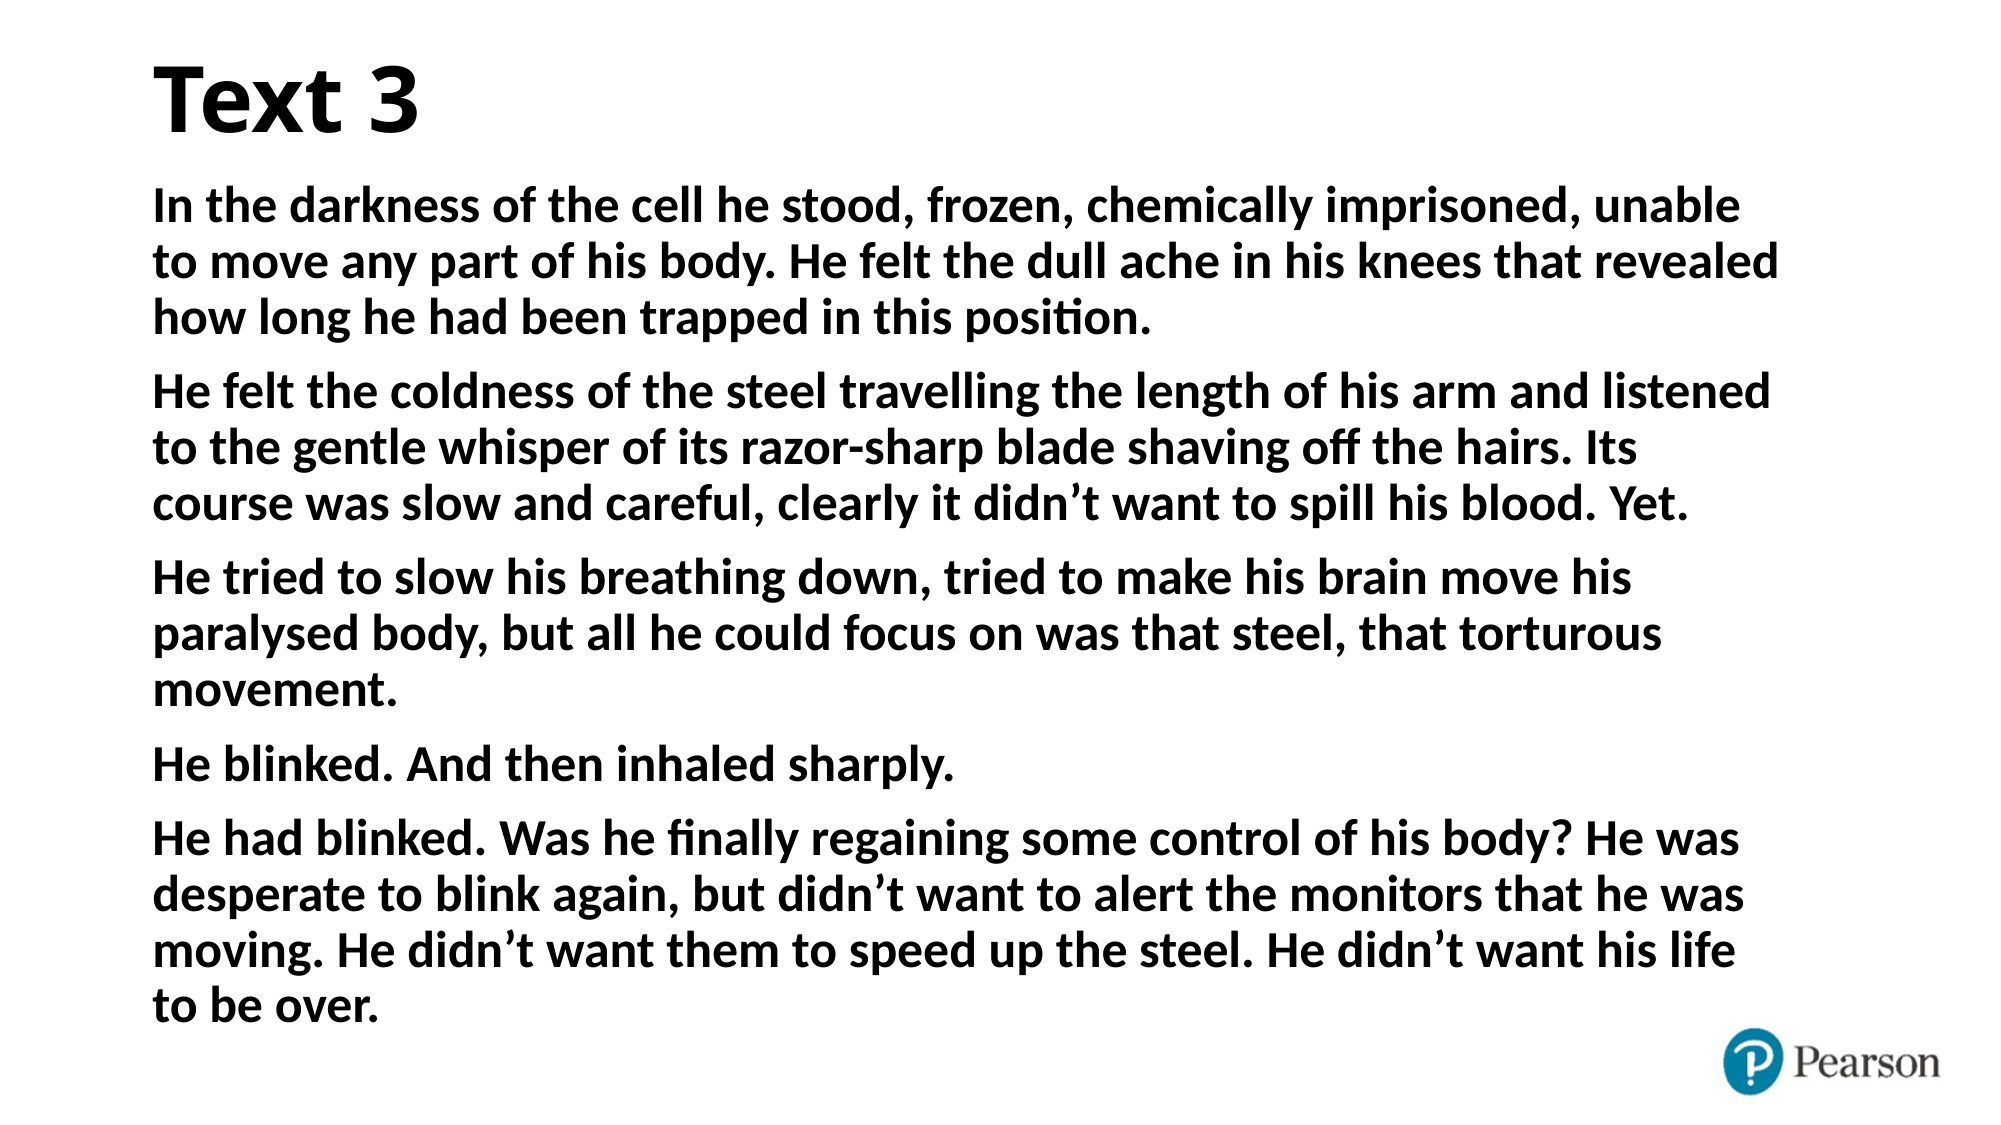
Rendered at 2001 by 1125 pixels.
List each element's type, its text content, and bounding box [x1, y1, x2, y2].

picture [1713, 1013, 1951, 1106]
title Text 3 [137, 0, 1863, 212]
list In the darkness of the cell he stood, frozen, chemically imprisoned, unable to move any part of his body. He felt the dull ache in his knees that revealed how long he had been trapped in this position. He felt the coldness of the steel travelling the length of his arm and listened to the gentle whisper of its razor-sharp blade shaving off the hairs. Its course was slow and careful, clearly it didn’t want to spill his blood. Yet. He tried to slow his breathing down, tried to make his brain move his paralysed body, but all he could focus on was that steel, that torturous movement. He blinked. And then inhaled sharply. He had blinked. Was he finally regaining some control of his body? He was desperate to blink again, but didn’t want to alert the monitors that he was moving. He didn’t want them to speed up the steel. He didn’t want his life to be over. [137, 170, 1801, 1055]
